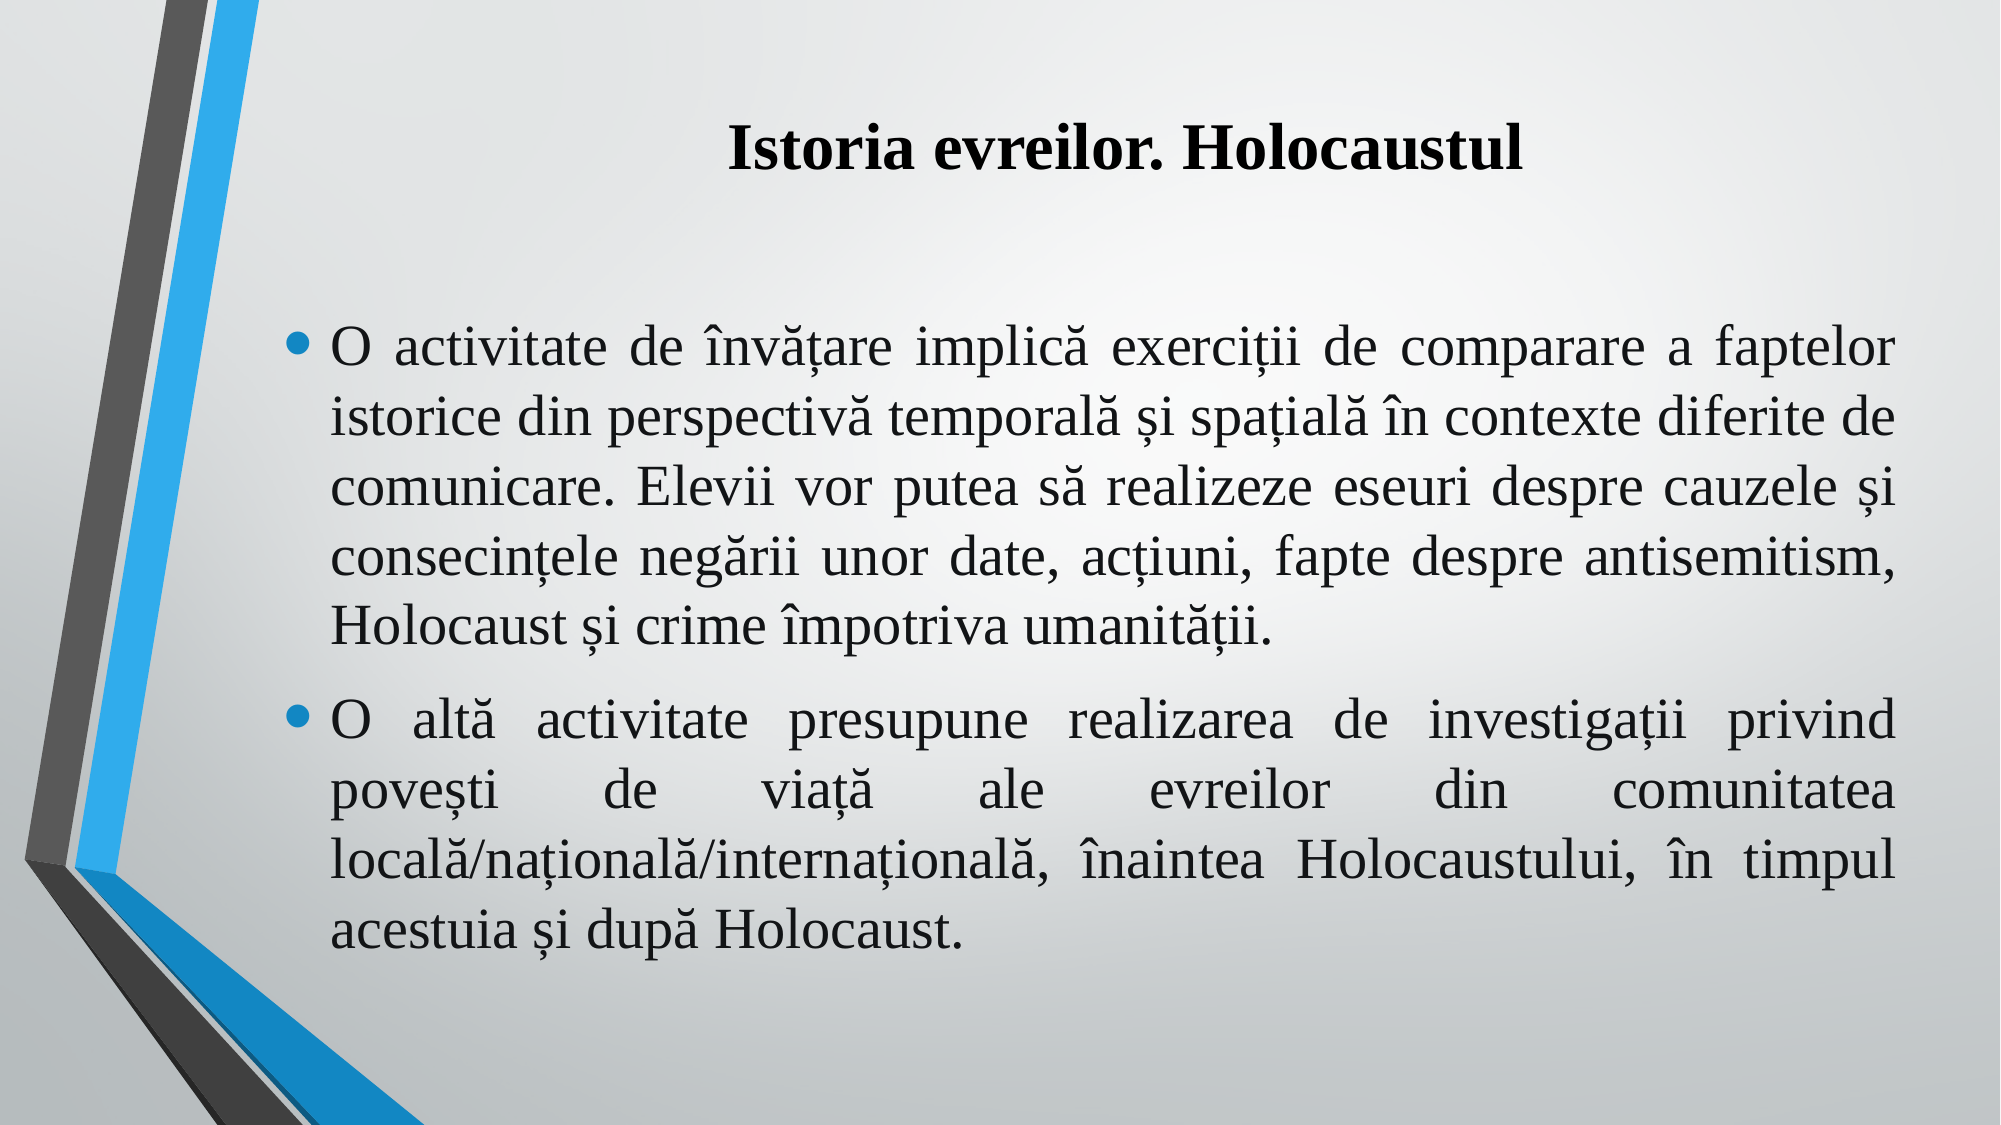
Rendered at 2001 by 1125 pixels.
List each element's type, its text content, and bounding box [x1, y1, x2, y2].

title Istoria evreilor. Holocaustul [243, 80, 1887, 206]
list O activitate de învățare implică exerciții de comparare a faptelor istorice din perspectivă temporală și spațială în contexte diferite de comunicare. Elevii vor putea să realizeze eseuri despre cauzele și consecințele negării unor date, acțiuni, fapte despre antisemitism, Holocaust și crime împotriva umanității. O altă activitate presupune realizarea de investigații privind povești de viață ale evreilor din comunitatea locală/națională/internațională, înaintea Holocaustului, în timpul acestuia și după Holocaust. [268, 256, 1913, 1011]
